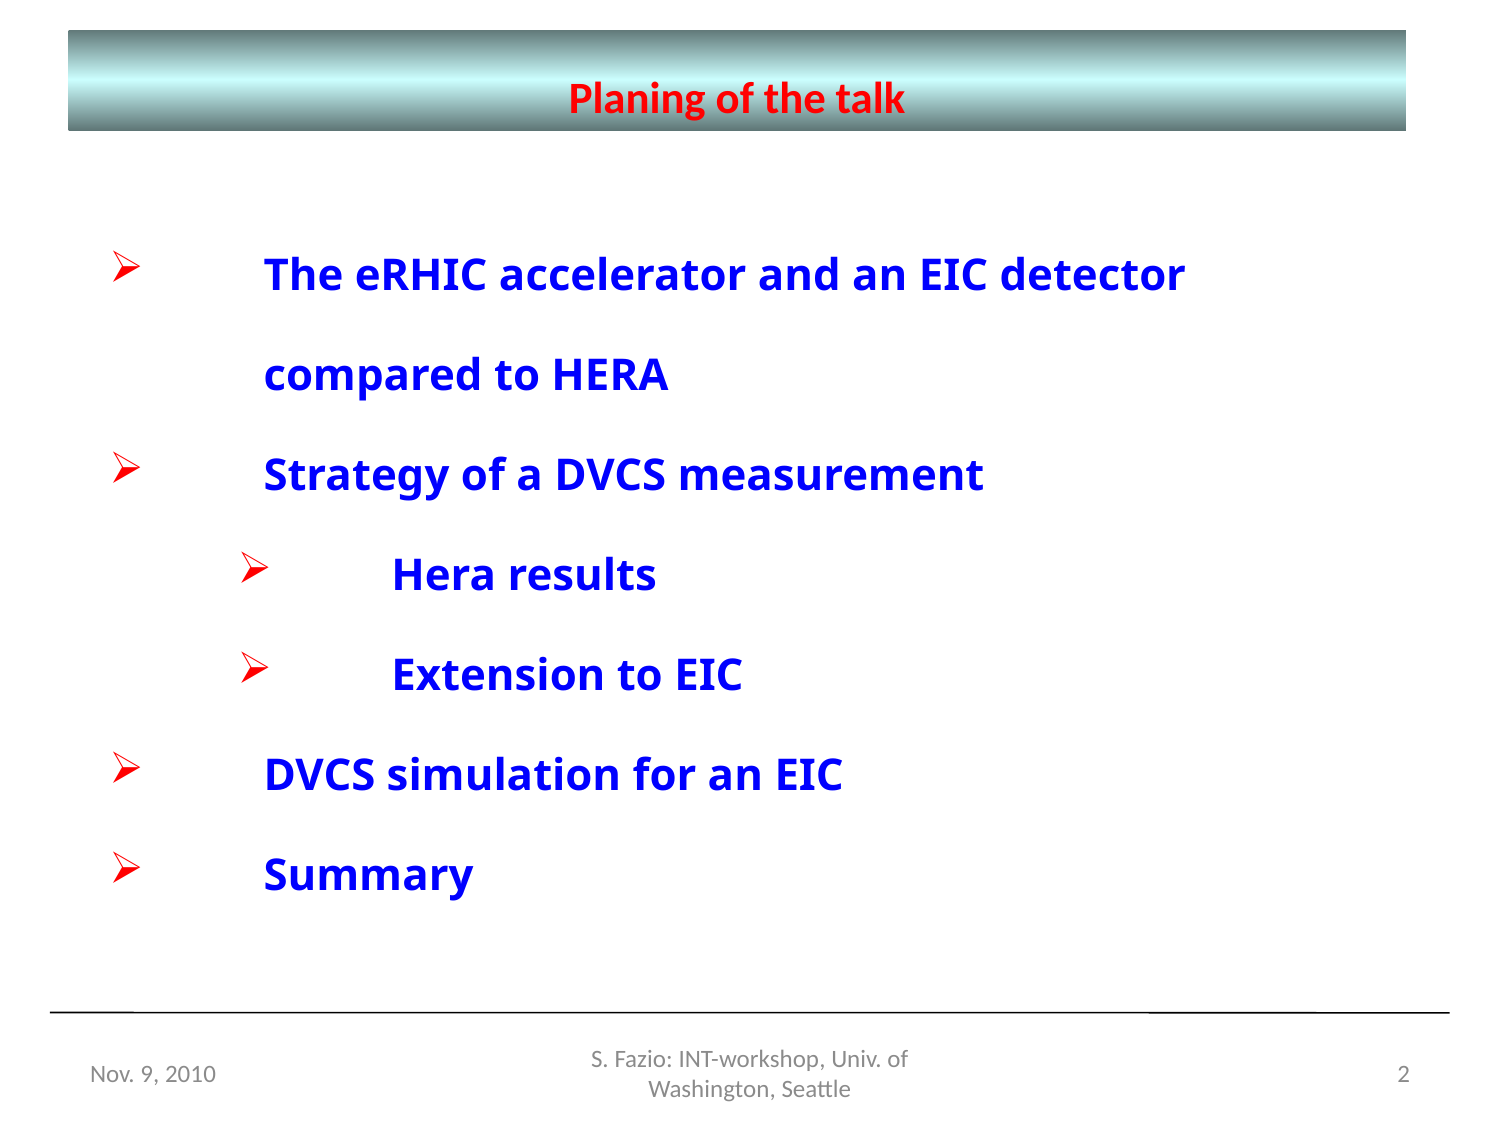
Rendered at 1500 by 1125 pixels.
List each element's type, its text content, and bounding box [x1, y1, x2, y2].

title Planing of the talk [68, 30, 1406, 131]
text_box The eRHIC accelerator and an EIC detector compared to HERA Strategy of a DVCS measurement Hera results Extension to EIC DVCS simulation for an EIC Summary [93, 87, 1313, 976]
footer S. Fazio: INT-workshop, Univ. of Washington, Seattle [512, 1042, 988, 1103]
slide_number 2 [1074, 1042, 1425, 1103]
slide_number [75, 1042, 425, 1103]
